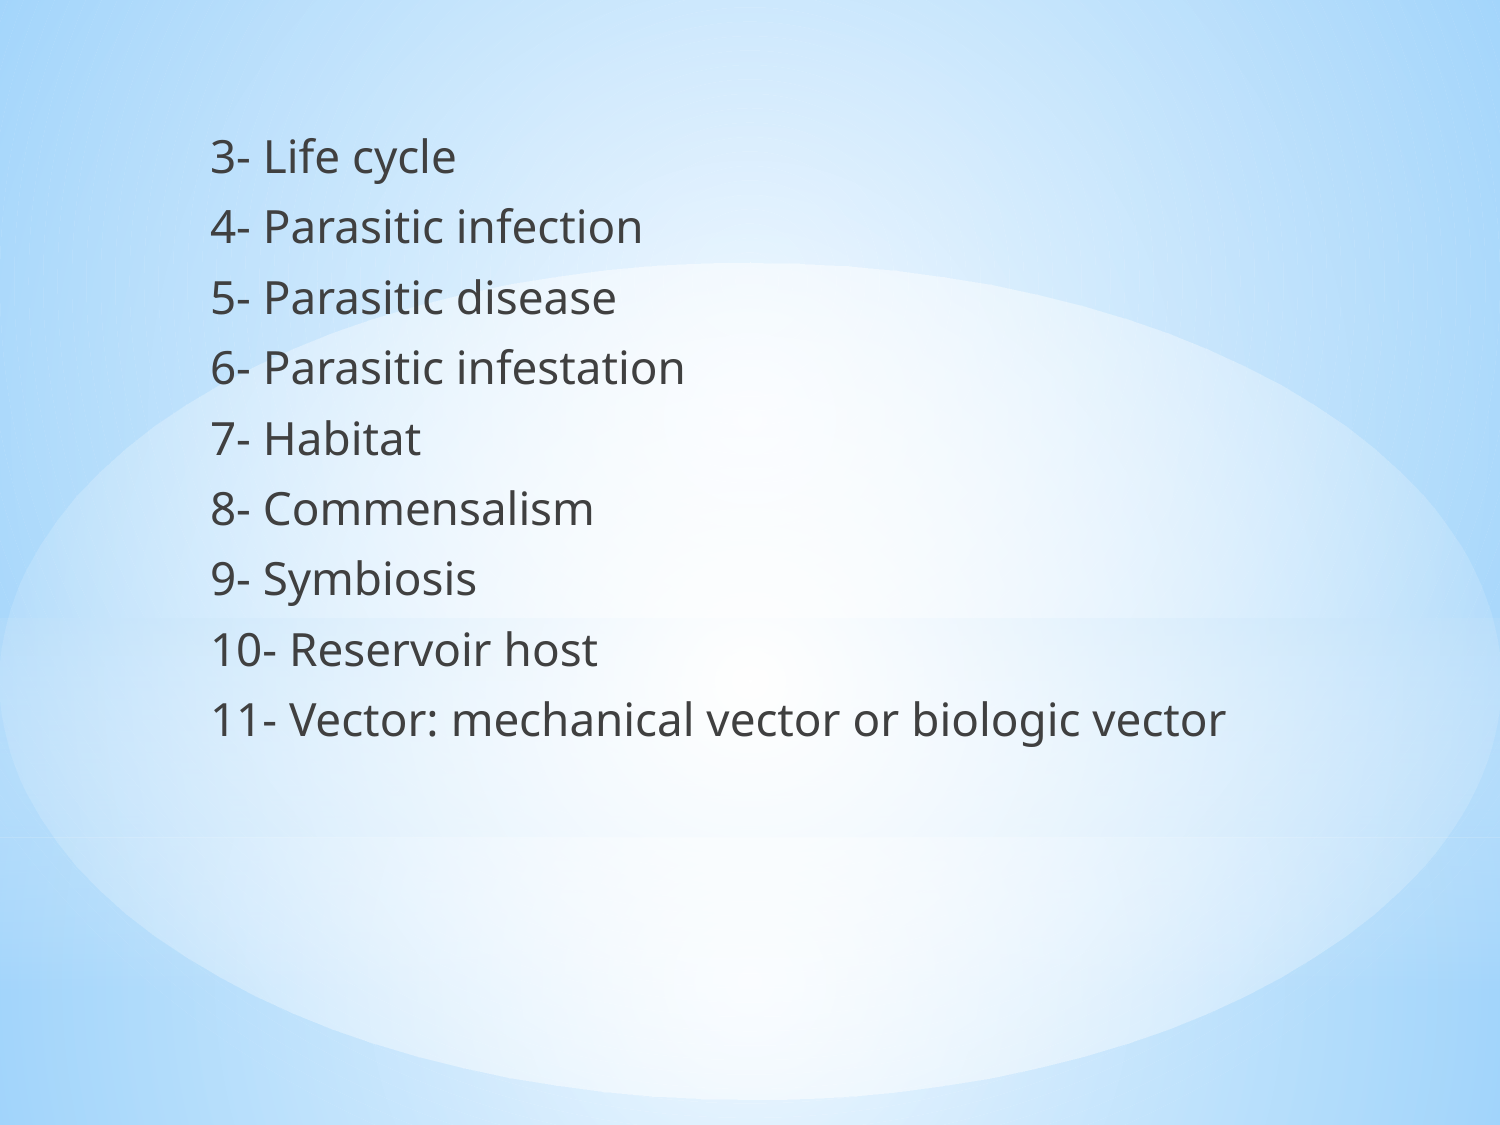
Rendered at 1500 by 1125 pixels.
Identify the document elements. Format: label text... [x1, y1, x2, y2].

list 3- Life cycle 4- Parasitic infection 5- Parasitic disease 6- Parasitic infestation 7- Habitat 8- Commensalism 9- Symbiosis 10- Reservoir host 11- Vector: mechanical vector or biologic vector [187, 120, 1325, 850]
